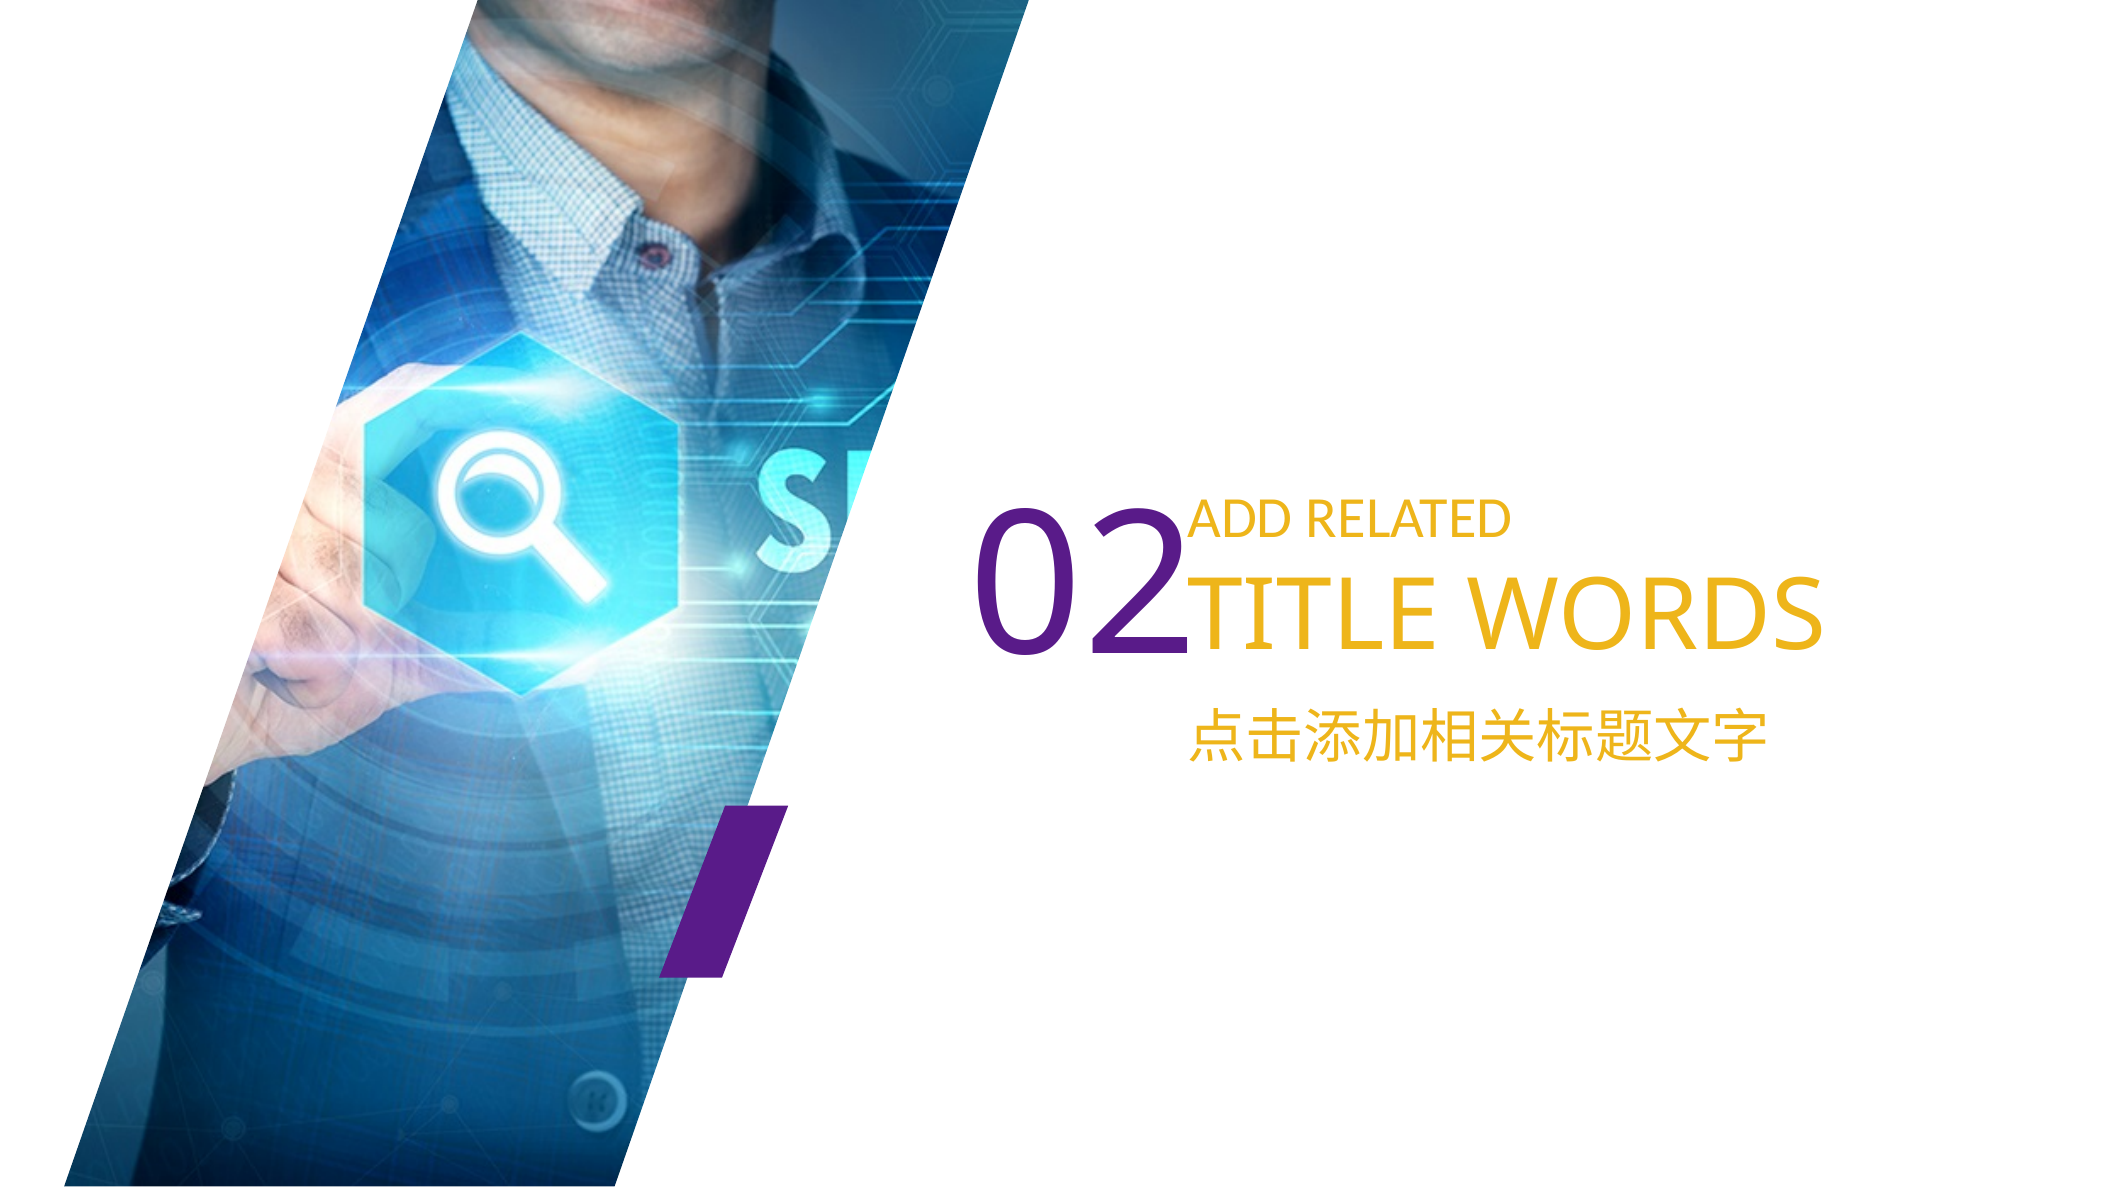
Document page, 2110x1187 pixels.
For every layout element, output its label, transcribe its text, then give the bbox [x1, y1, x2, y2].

text_box 点击添加相关标题文字 [1172, 692, 1808, 777]
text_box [64, 0, 1029, 1187]
text_box ADD RELATED TITLE WORDS [1271, 471, 1947, 677]
text_box 02 [1029, 446, 1271, 702]
